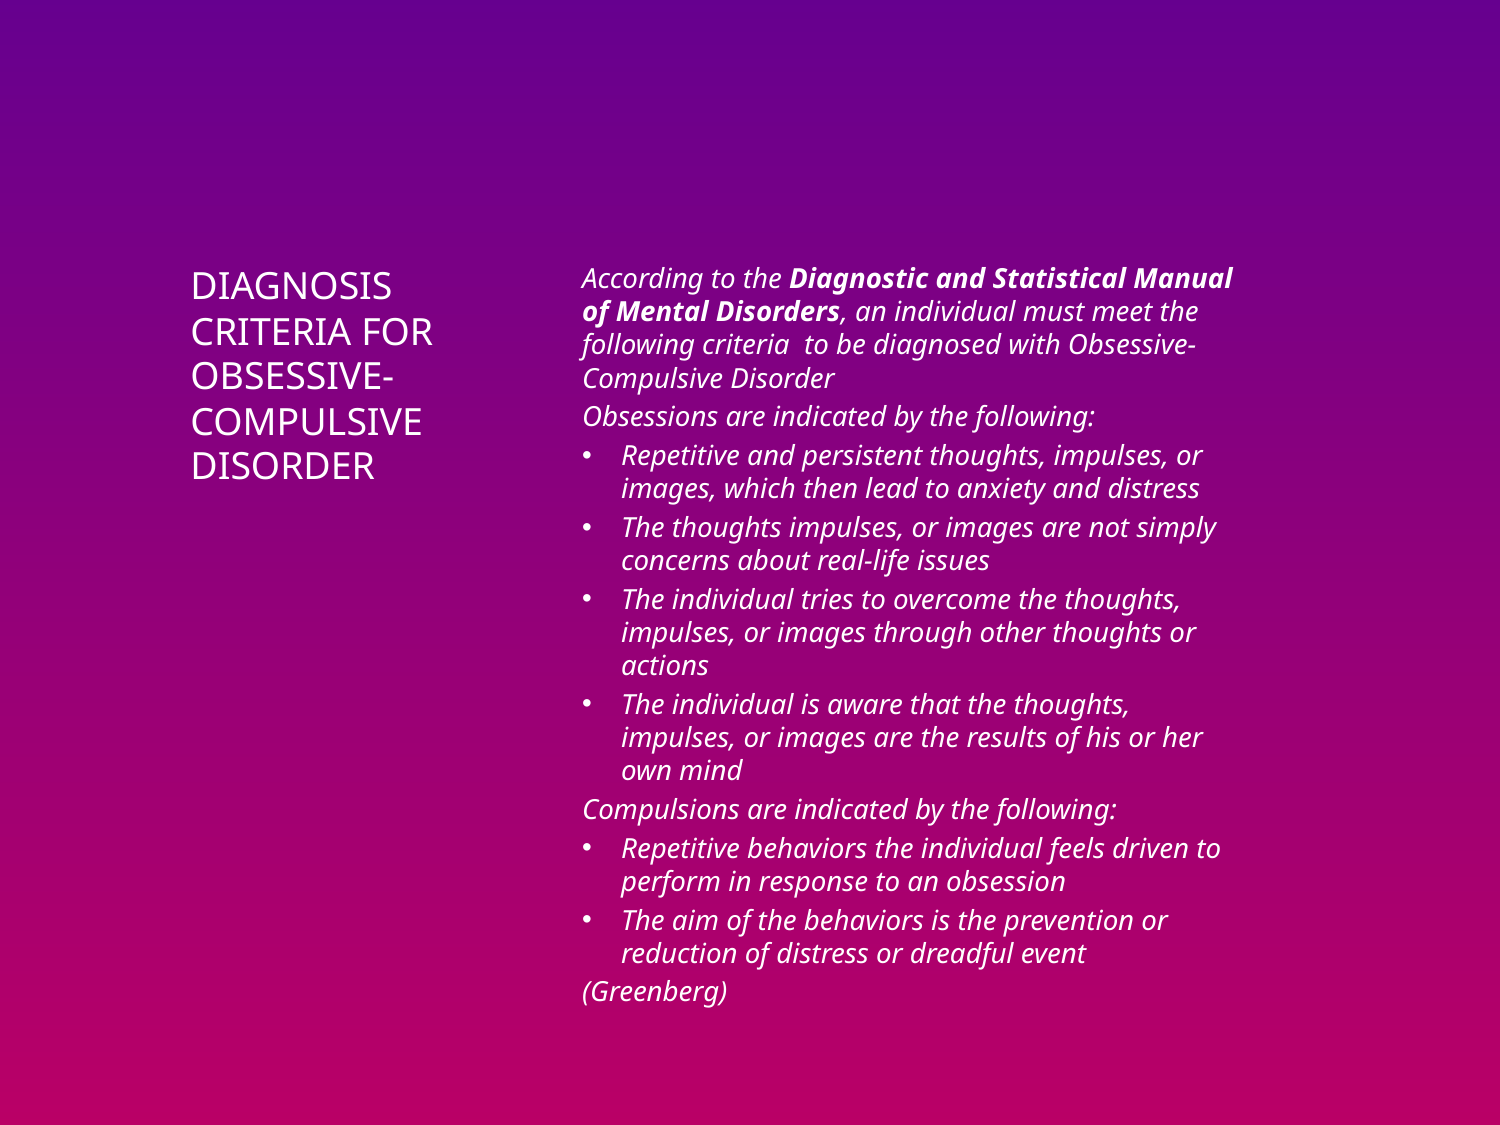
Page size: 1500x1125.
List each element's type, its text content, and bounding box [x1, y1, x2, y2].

list According to the Diagnostic and Statistical Manual of Mental Disorders, an individual must meet the following criteria to be diagnosed with Obsessive-Compulsive Disorder Obsessions are indicated by the following: Repetitive and persistent thoughts, impulses, or images, which then lead to anxiety and distress The thoughts impulses, or images are not simply concerns about real-life issues The individual tries to overcome the thoughts, impulses, or images through other thoughts or actions The individual is aware that the thoughts, impulses, or images are the results of his or her own mind Compulsions are indicated by the following: Repetitive behaviors the individual feels driven to perform in response to an obsession The aim of the behaviors is the prevention or reduction of distress or dreadful event (Greenberg) [566, 253, 1260, 1025]
title Diagnosis criteria for obsessive-compulsive disorder [175, 254, 516, 580]
